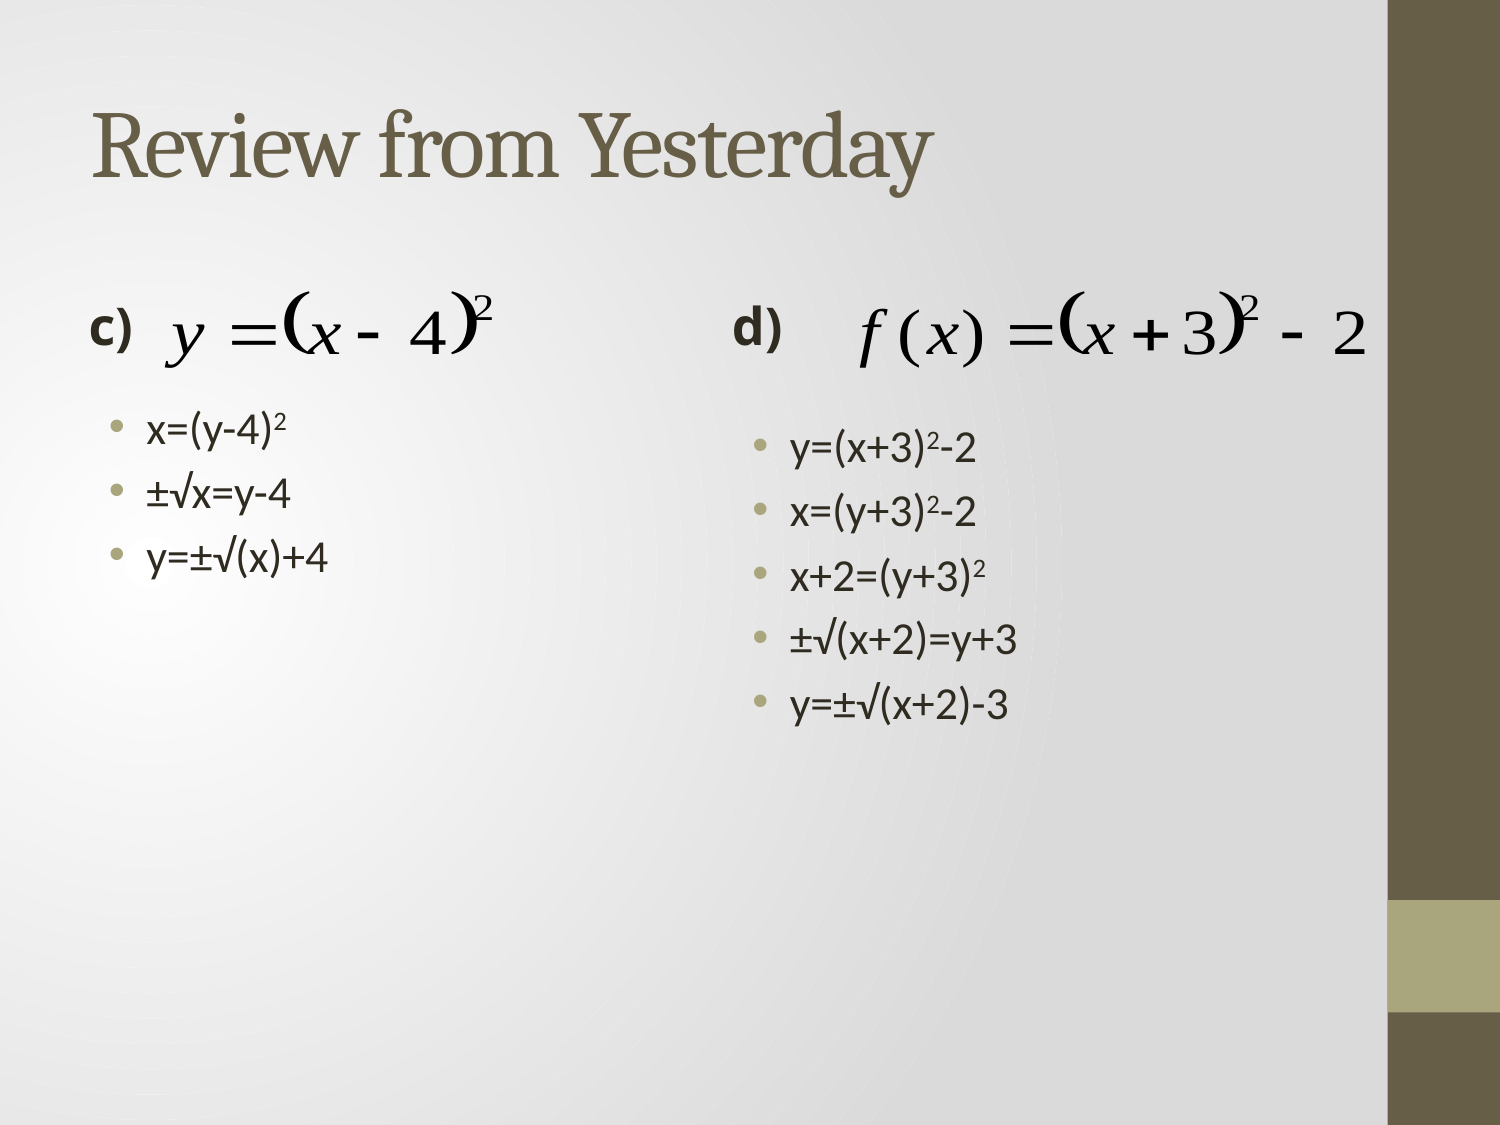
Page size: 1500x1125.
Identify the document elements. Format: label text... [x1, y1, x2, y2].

text_box y=(x+3)2-2 x=(y+3)2-2 x+2=(y+3)2 ±√(x+2)=y+3 y=±√(x+2)-3 [718, 281, 1337, 1069]
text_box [152, 278, 511, 382]
text_box c) [74, 298, 149, 363]
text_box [834, 278, 1383, 382]
list x=(y-4)2 ±√x=y-4 y=±√(x)+4 [75, 262, 694, 1050]
title Review from Yesterday [75, 45, 1325, 233]
